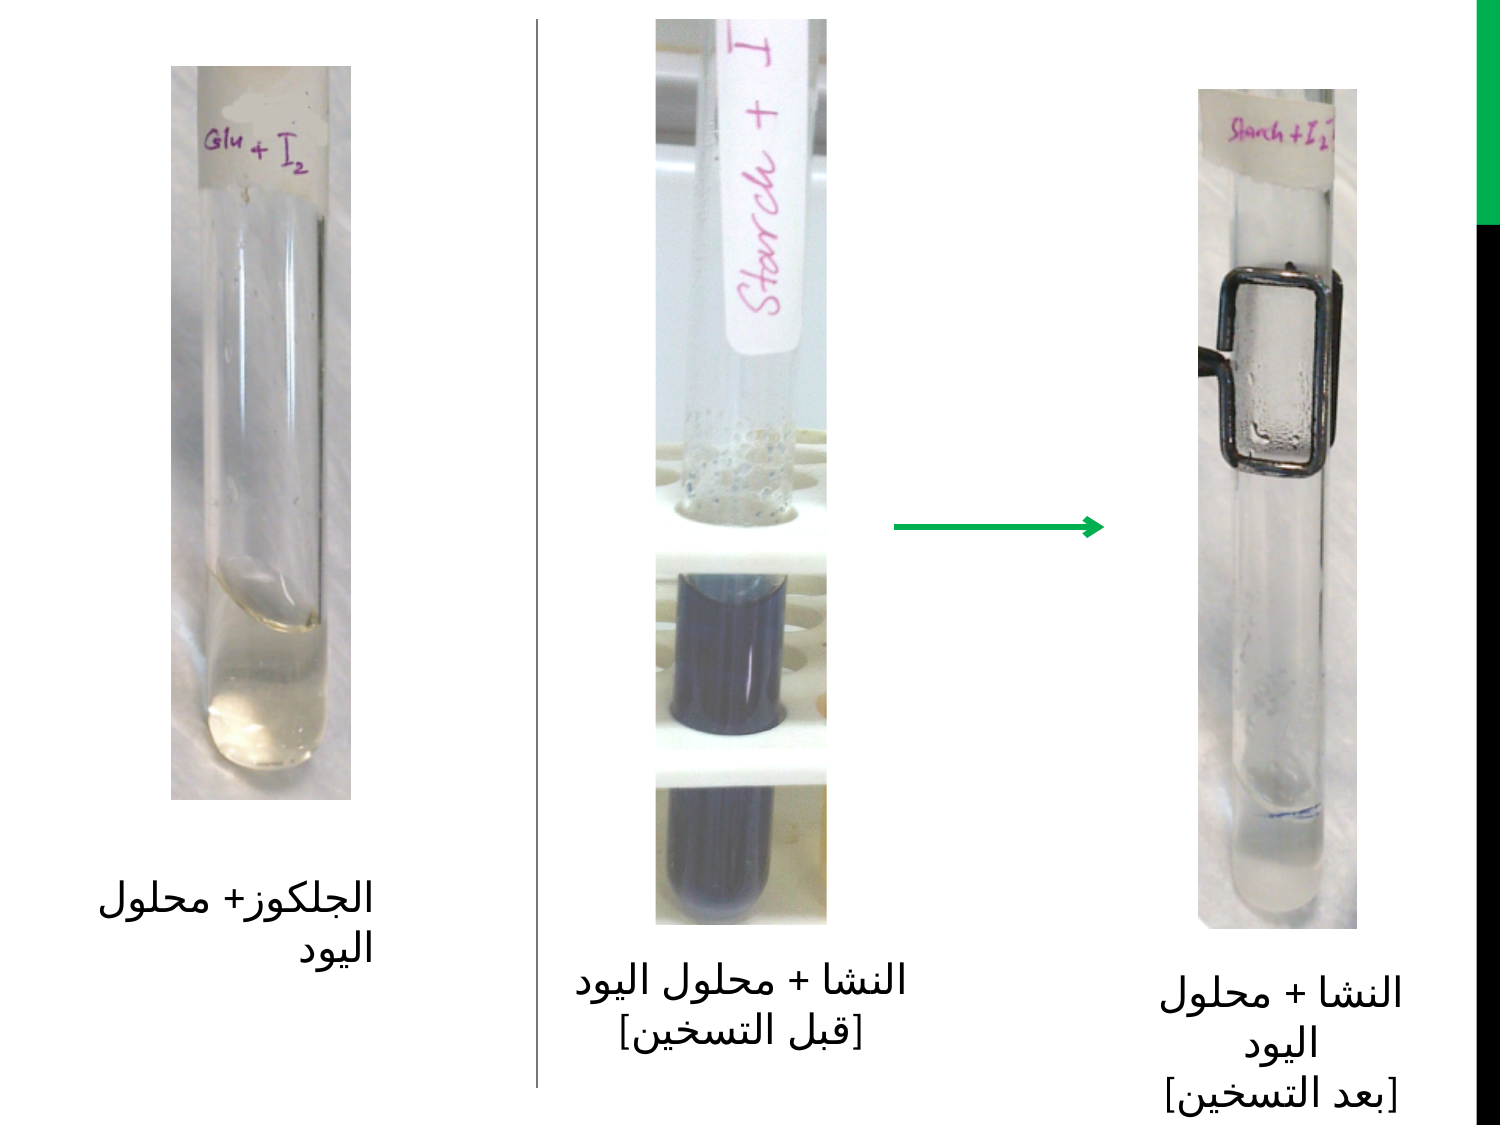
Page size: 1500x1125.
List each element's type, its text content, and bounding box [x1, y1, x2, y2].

picture [1198, 89, 1358, 930]
picture [170, 65, 536, 800]
picture [538, 385, 1195, 558]
text_box الجلكوز+ محلول اليود [17, 862, 391, 978]
text_box النشا + محلول اليود [قبل التسخين] [559, 945, 923, 1061]
text_box النشا + محلول اليود [بعد التسخين] [1104, 958, 1459, 1124]
